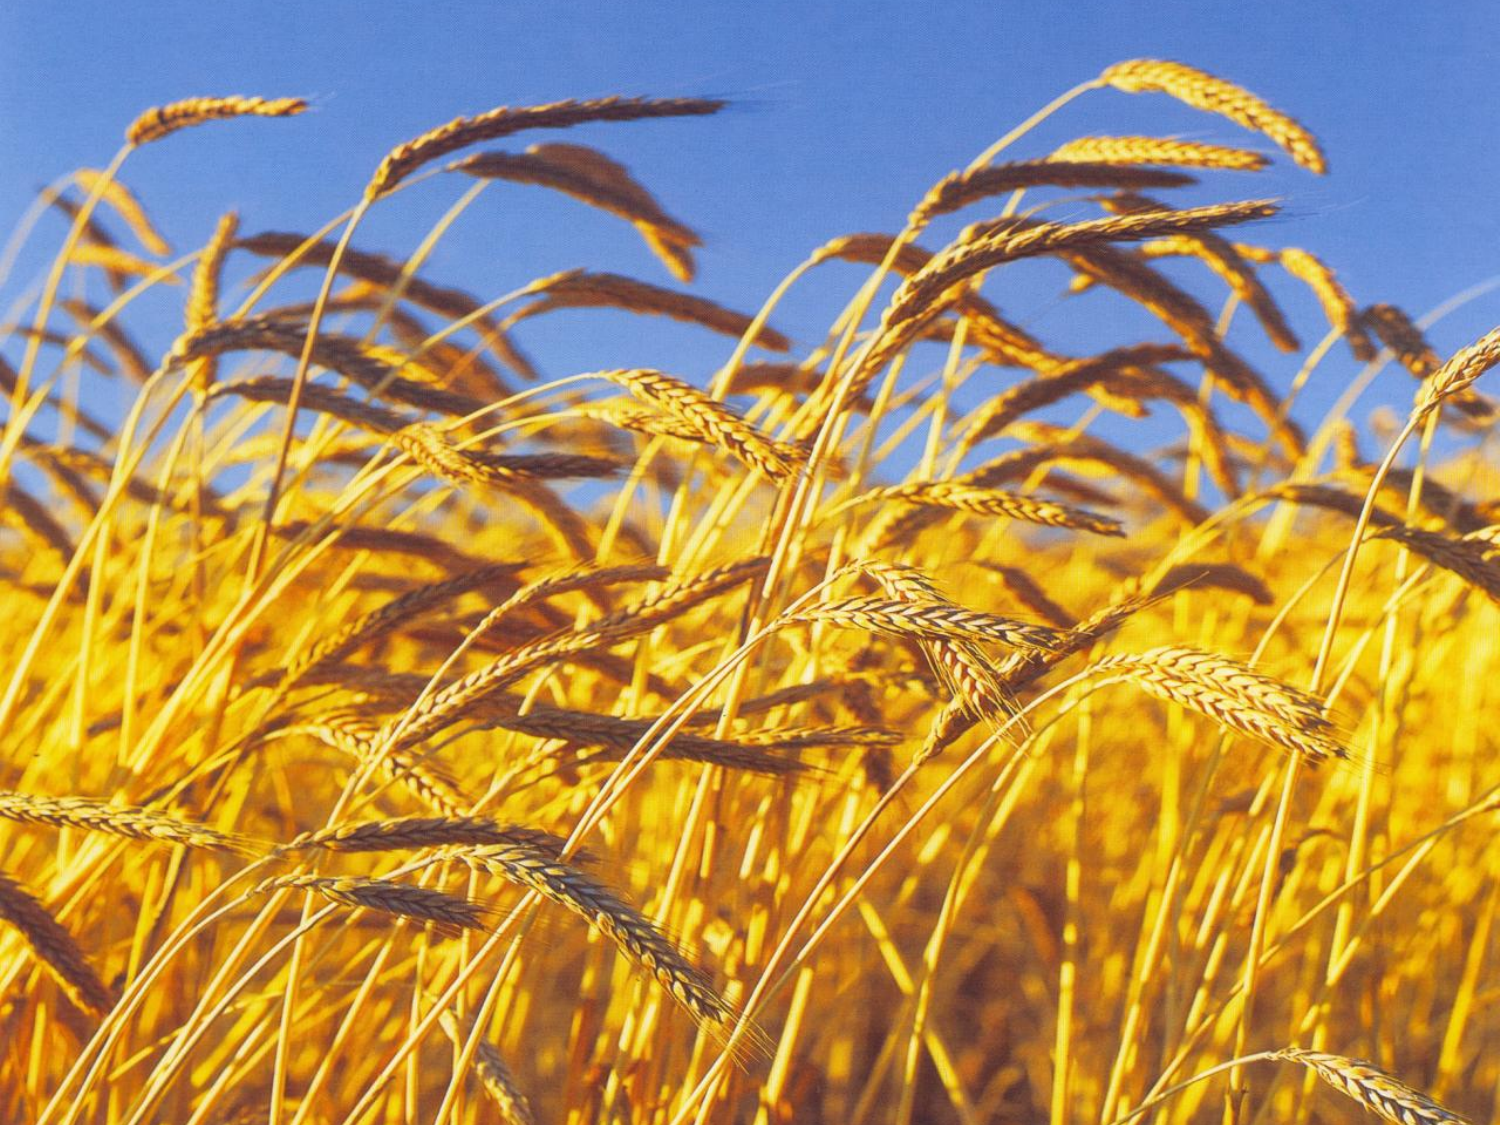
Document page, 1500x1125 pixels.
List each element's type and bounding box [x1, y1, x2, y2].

list [0, 0, 1500, 1125]
